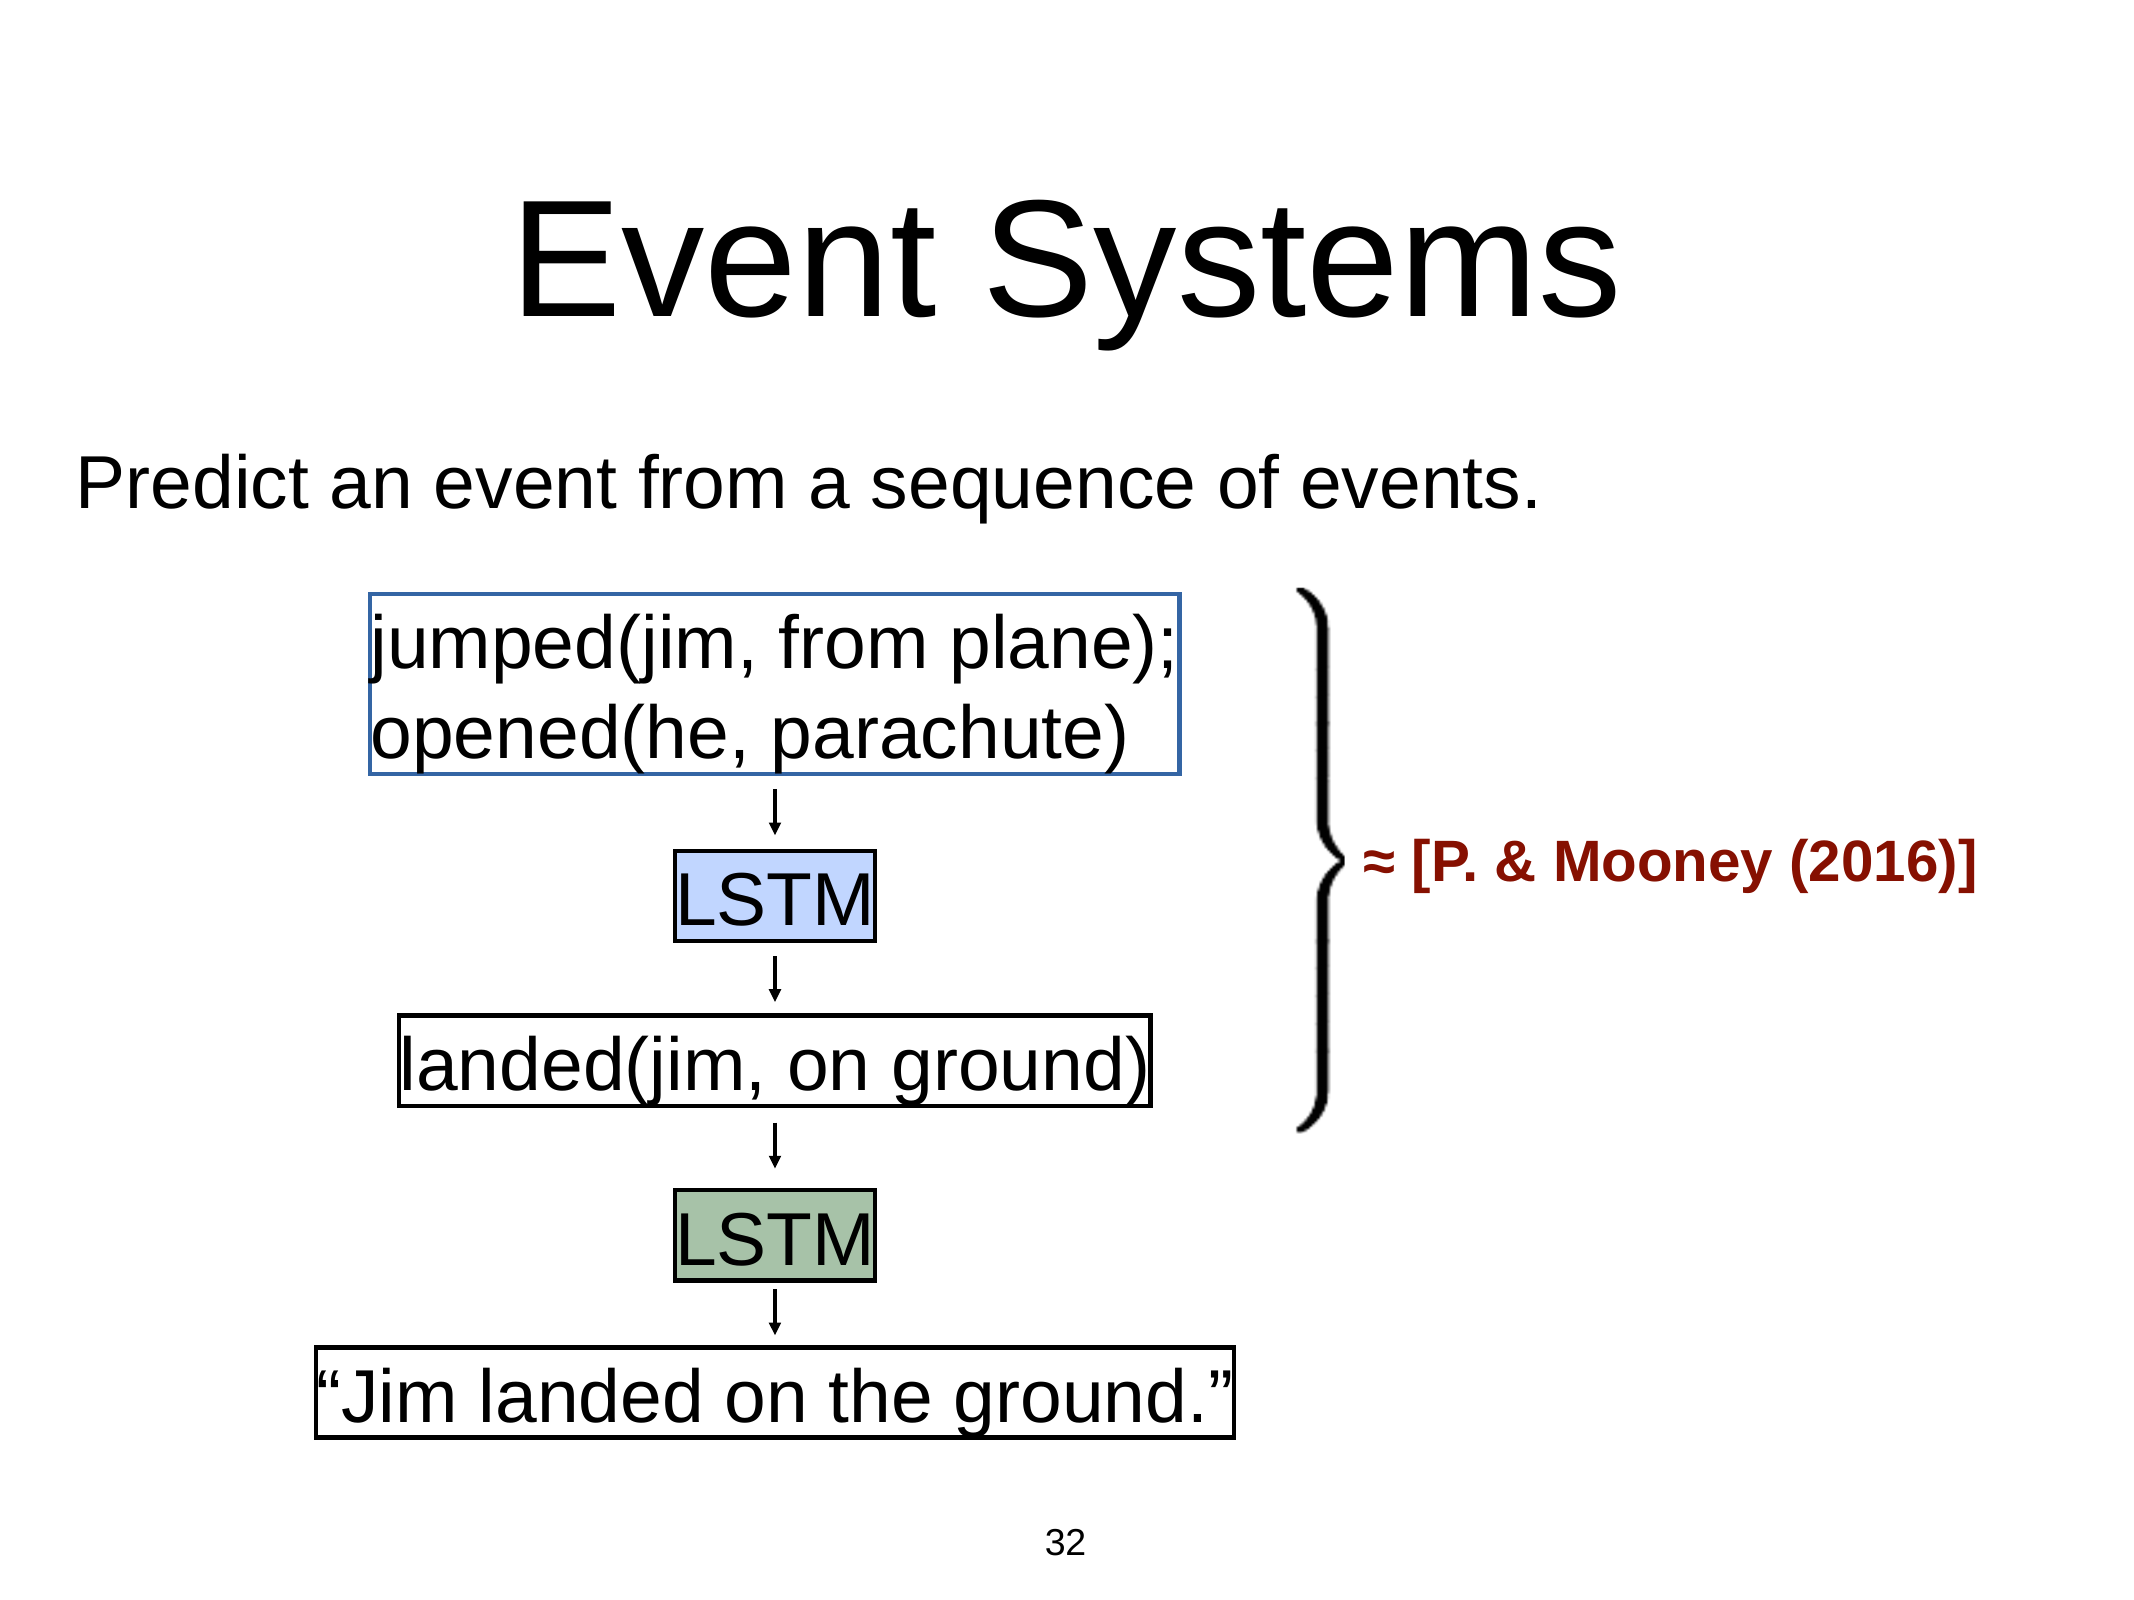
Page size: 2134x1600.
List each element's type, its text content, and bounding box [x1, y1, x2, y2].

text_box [311, 1289, 1239, 1439]
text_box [1293, 587, 1994, 1134]
text_box jumped(jim, from plane); opened(he, parachute) [370, 593, 1180, 774]
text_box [673, 1122, 877, 1282]
slide_number 32 [1041, 1517, 1090, 1564]
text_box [673, 789, 877, 942]
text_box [395, 955, 1155, 1107]
title Event Systems [155, 72, 1978, 428]
text_box Predict an event from a sequence of events. [67, 425, 1552, 532]
